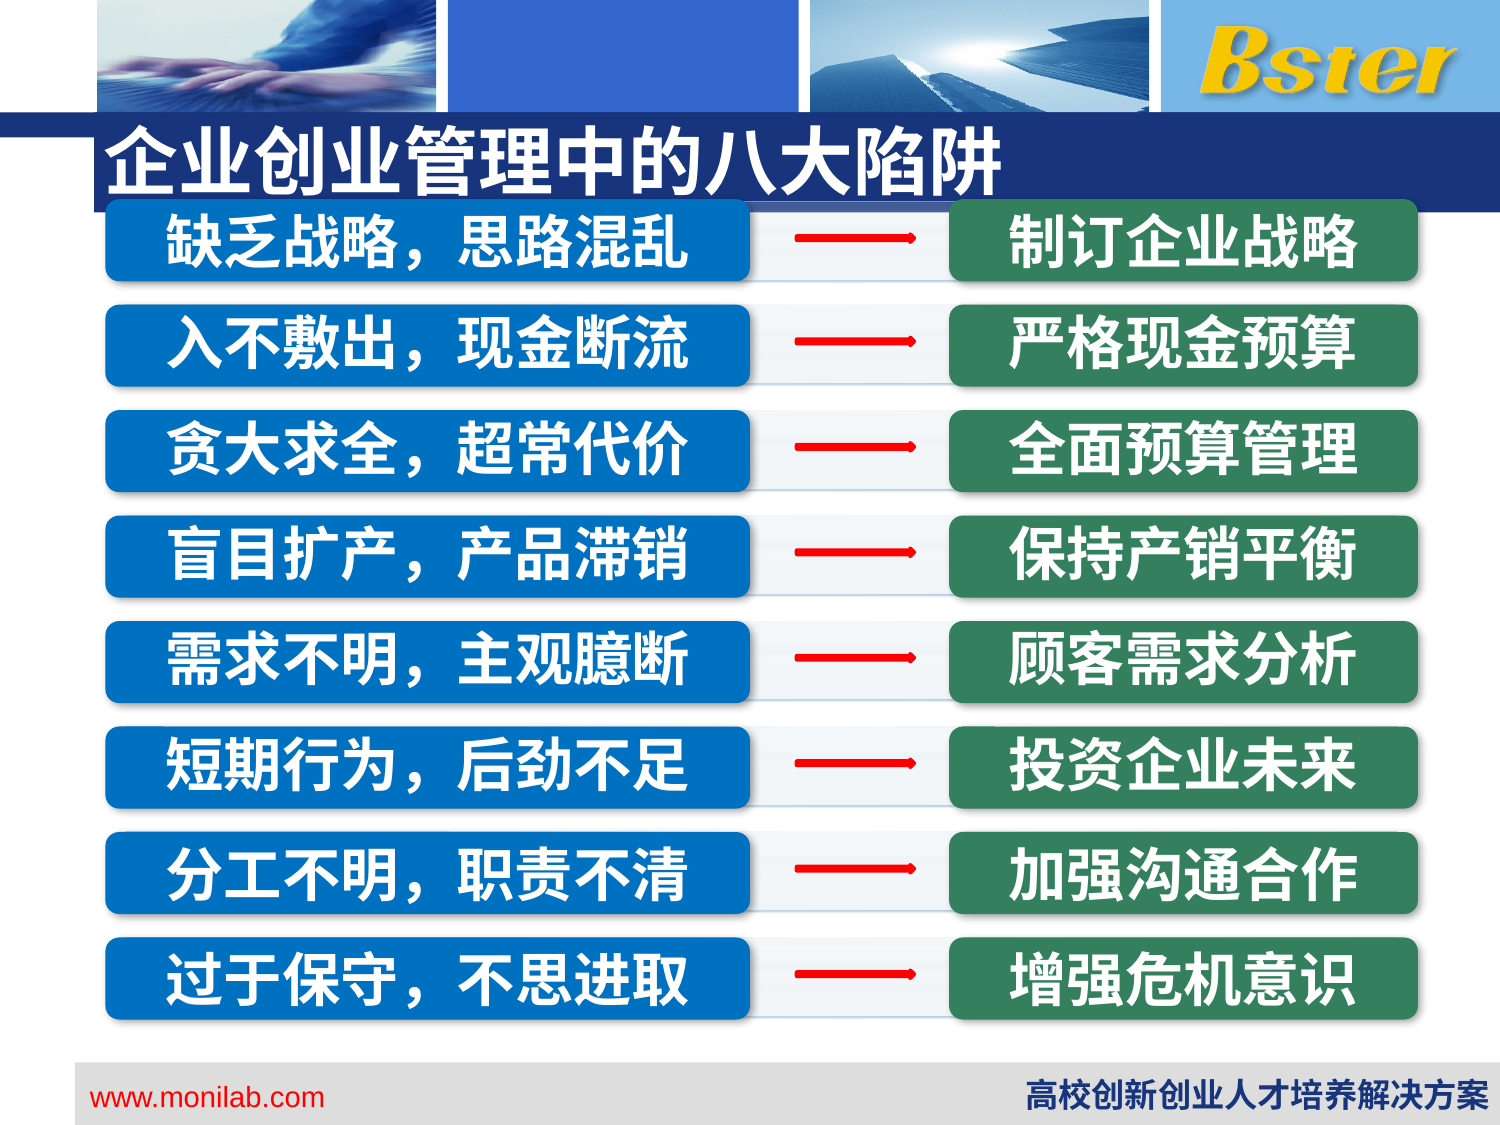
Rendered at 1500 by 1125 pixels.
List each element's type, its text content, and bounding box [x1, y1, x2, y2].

picture [97, 0, 437, 112]
title 企业创业管理中的八大陷阱 [88, 113, 1369, 206]
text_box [105, 831, 1419, 915]
picture [810, 0, 1150, 112]
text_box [105, 304, 1419, 387]
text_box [105, 409, 1419, 493]
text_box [105, 726, 1419, 809]
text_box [105, 937, 1419, 1020]
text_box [105, 620, 1419, 704]
picture [1199, 26, 1458, 94]
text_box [105, 201, 1419, 284]
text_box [105, 515, 1419, 598]
